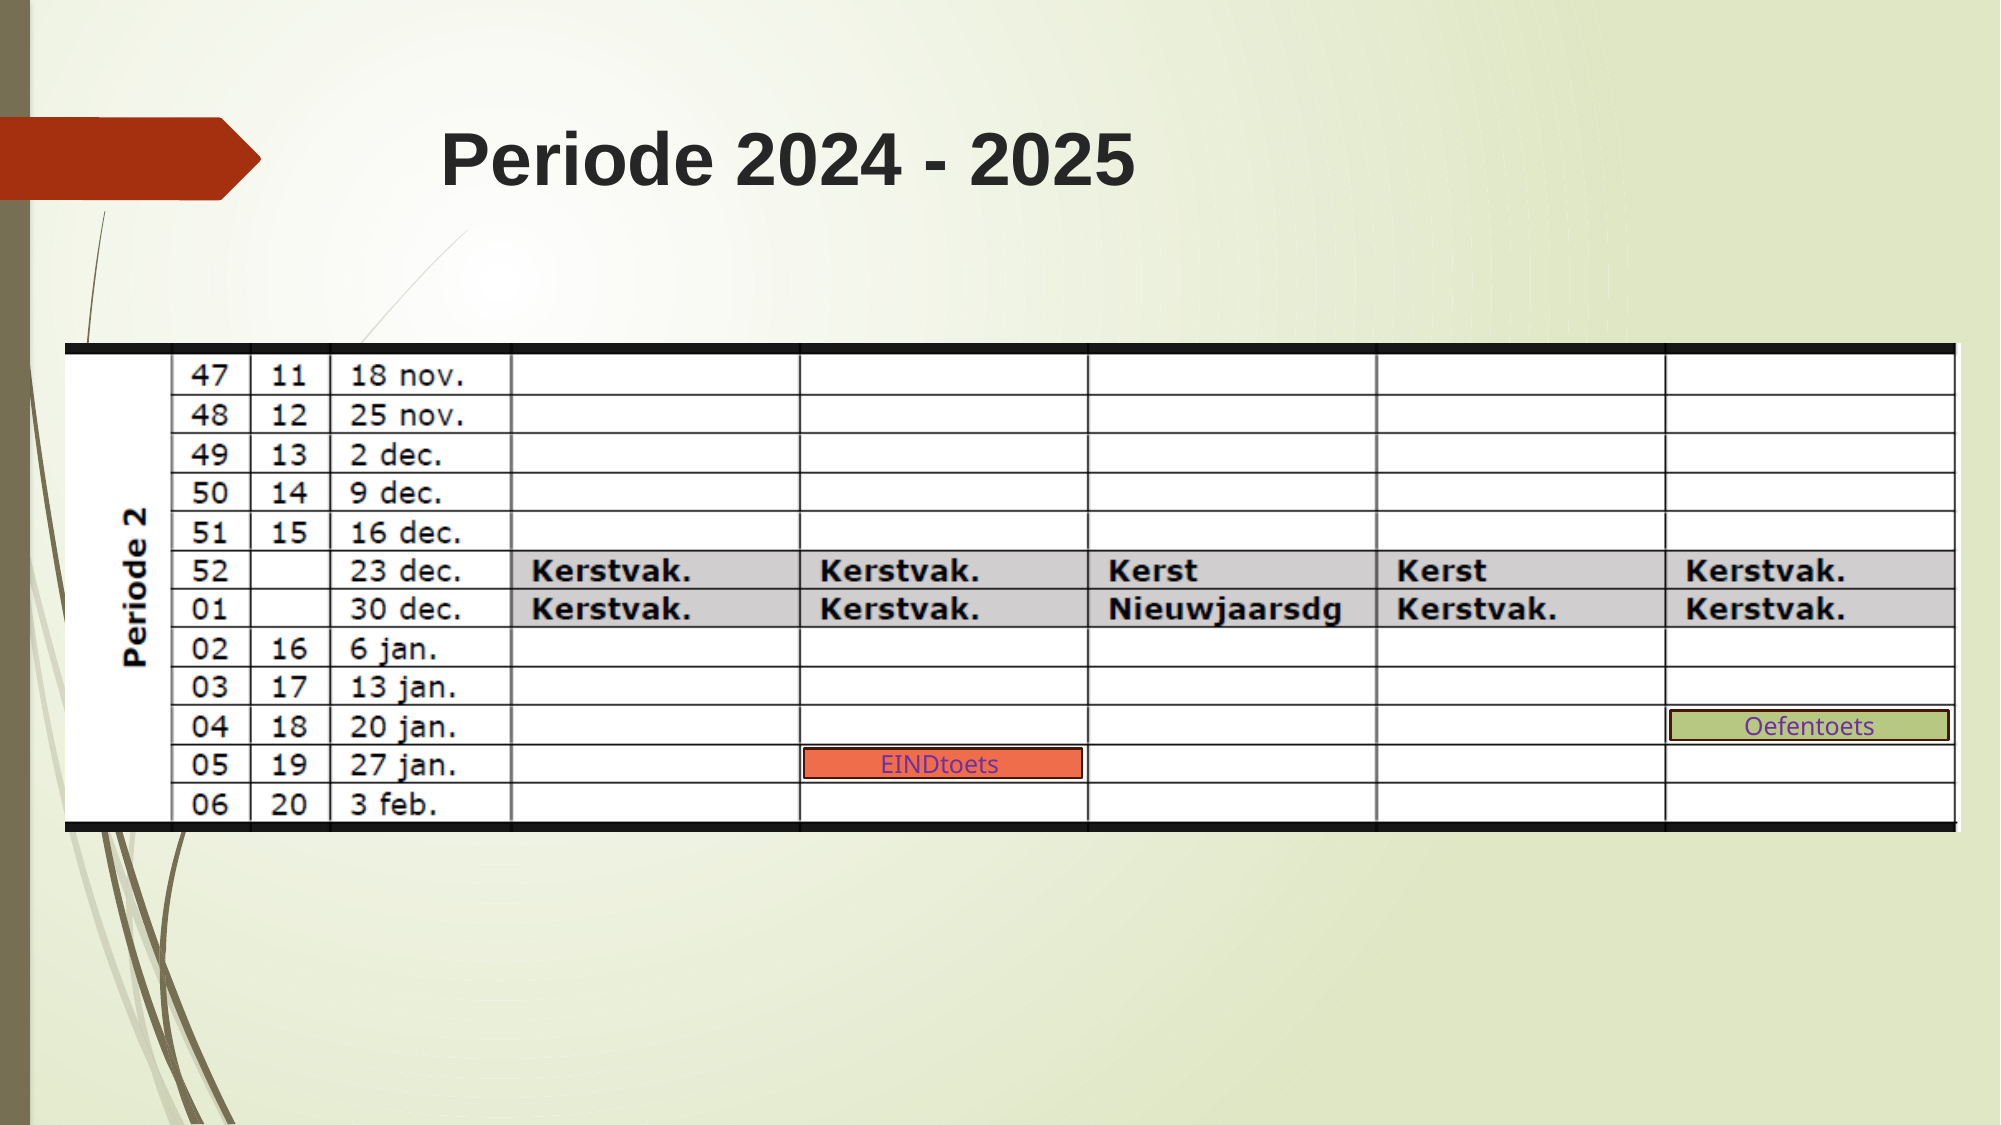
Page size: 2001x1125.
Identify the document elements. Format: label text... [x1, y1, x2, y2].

title Periode 2024 - 2025 [425, 102, 1233, 313]
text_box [64, 343, 1961, 832]
